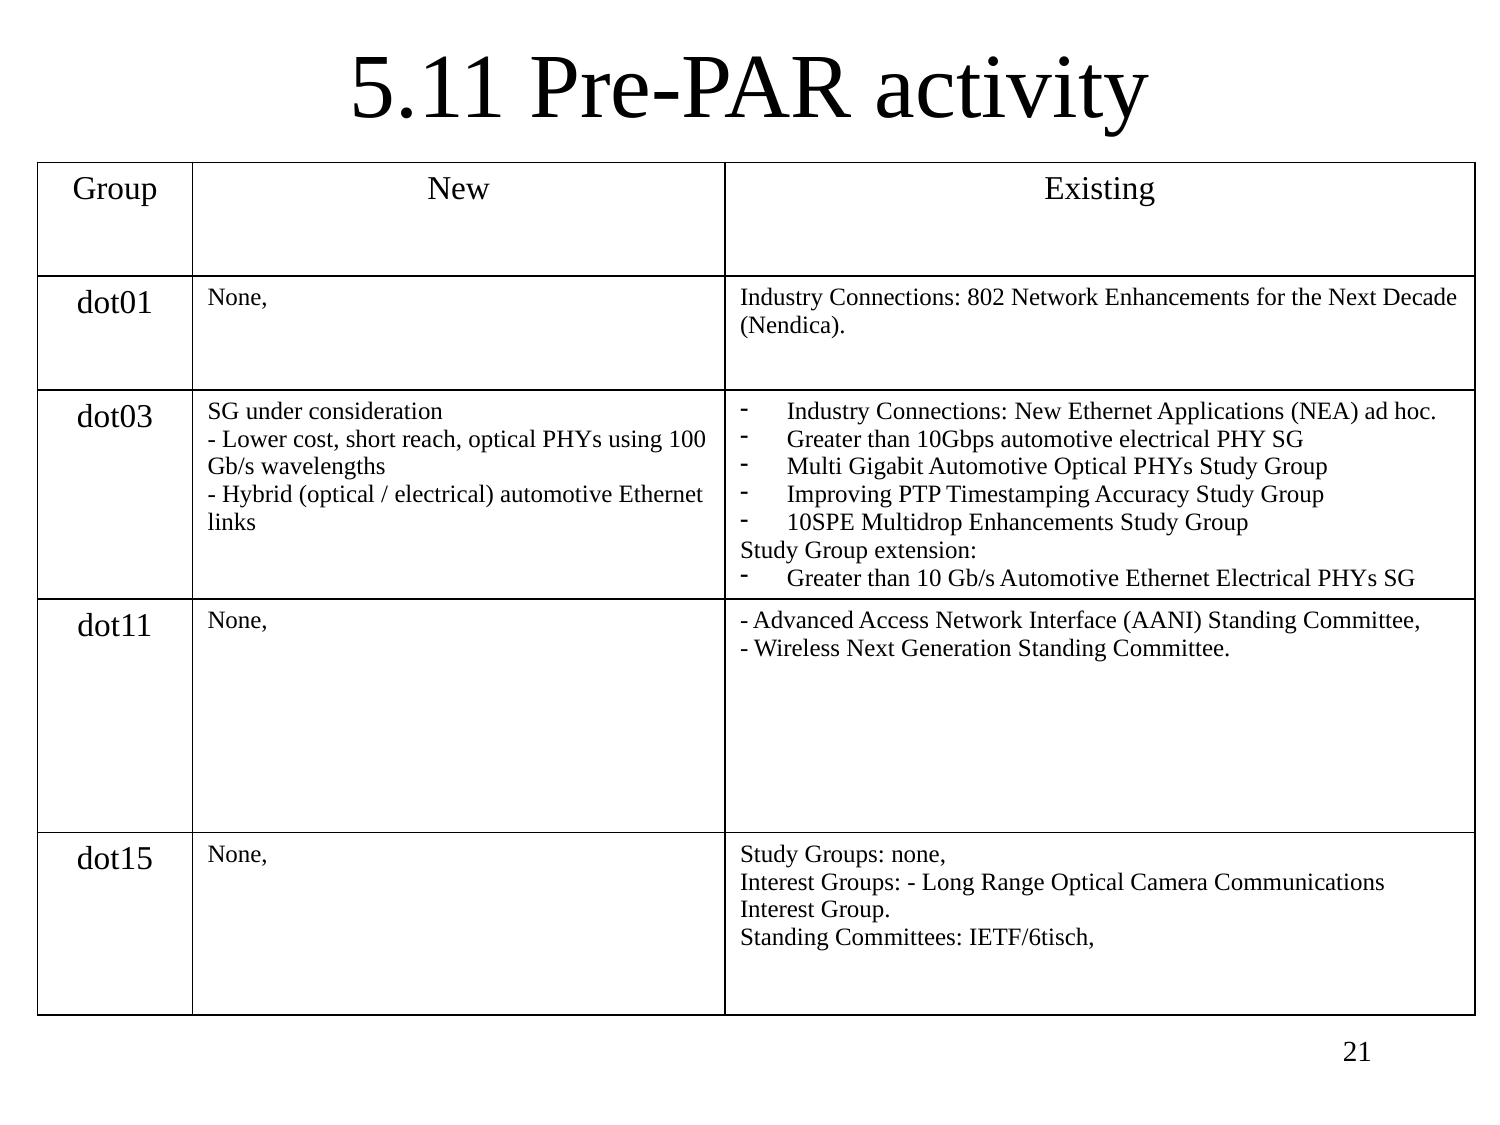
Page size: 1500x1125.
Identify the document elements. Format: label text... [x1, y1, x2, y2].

table_header Existing [726, 163, 1474, 275]
table_cell SG under consideration - Lower cost, short reach, optical PHYs using 100 Gb/s wavelengths - Hybrid (optical / electrical) automotive Ethernet links [193, 391, 724, 598]
table_cell - Advanced Access Network Interface (AANI) Standing Committee, - Wireless Next Generation Standing Committee. [726, 600, 1474, 832]
table_cell None, [193, 833, 724, 1014]
table_cell dot15 [38, 833, 192, 1014]
slide_number 21 [1074, 1024, 1388, 1101]
table_cell None, [193, 600, 724, 832]
table_header New [193, 163, 724, 275]
table_cell Industry Connections: New Ethernet Applications (NEA) ad hoc. Greater than 10Gbps automotive electrical PHY SG Multi Gigabit Automotive Optical PHYs Study Group Improving PTP Timestamping Accuracy Study Group 10SPE Multidrop Enhancements Study Group Study Group extension: Greater than 10 Gb/s Automotive Ethernet Electrical PHYs SG [726, 391, 1474, 598]
table_cell Study Groups: none, Interest Groups: - Long Range Optical Camera Communications Interest Group. Standing Committees: IETF/6tisch, [726, 833, 1474, 1014]
table_cell dot03 [38, 391, 192, 598]
table_cell Industry Connections: 802 Network Enhancements for the Next Decade (Nendica). [726, 277, 1474, 389]
title 5.11 Pre-PAR activity [112, 24, 1388, 138]
table_header Group [38, 163, 192, 275]
table_cell dot01 [38, 277, 192, 389]
table_cell None, [193, 277, 724, 389]
table_cell dot11 [38, 600, 192, 832]
